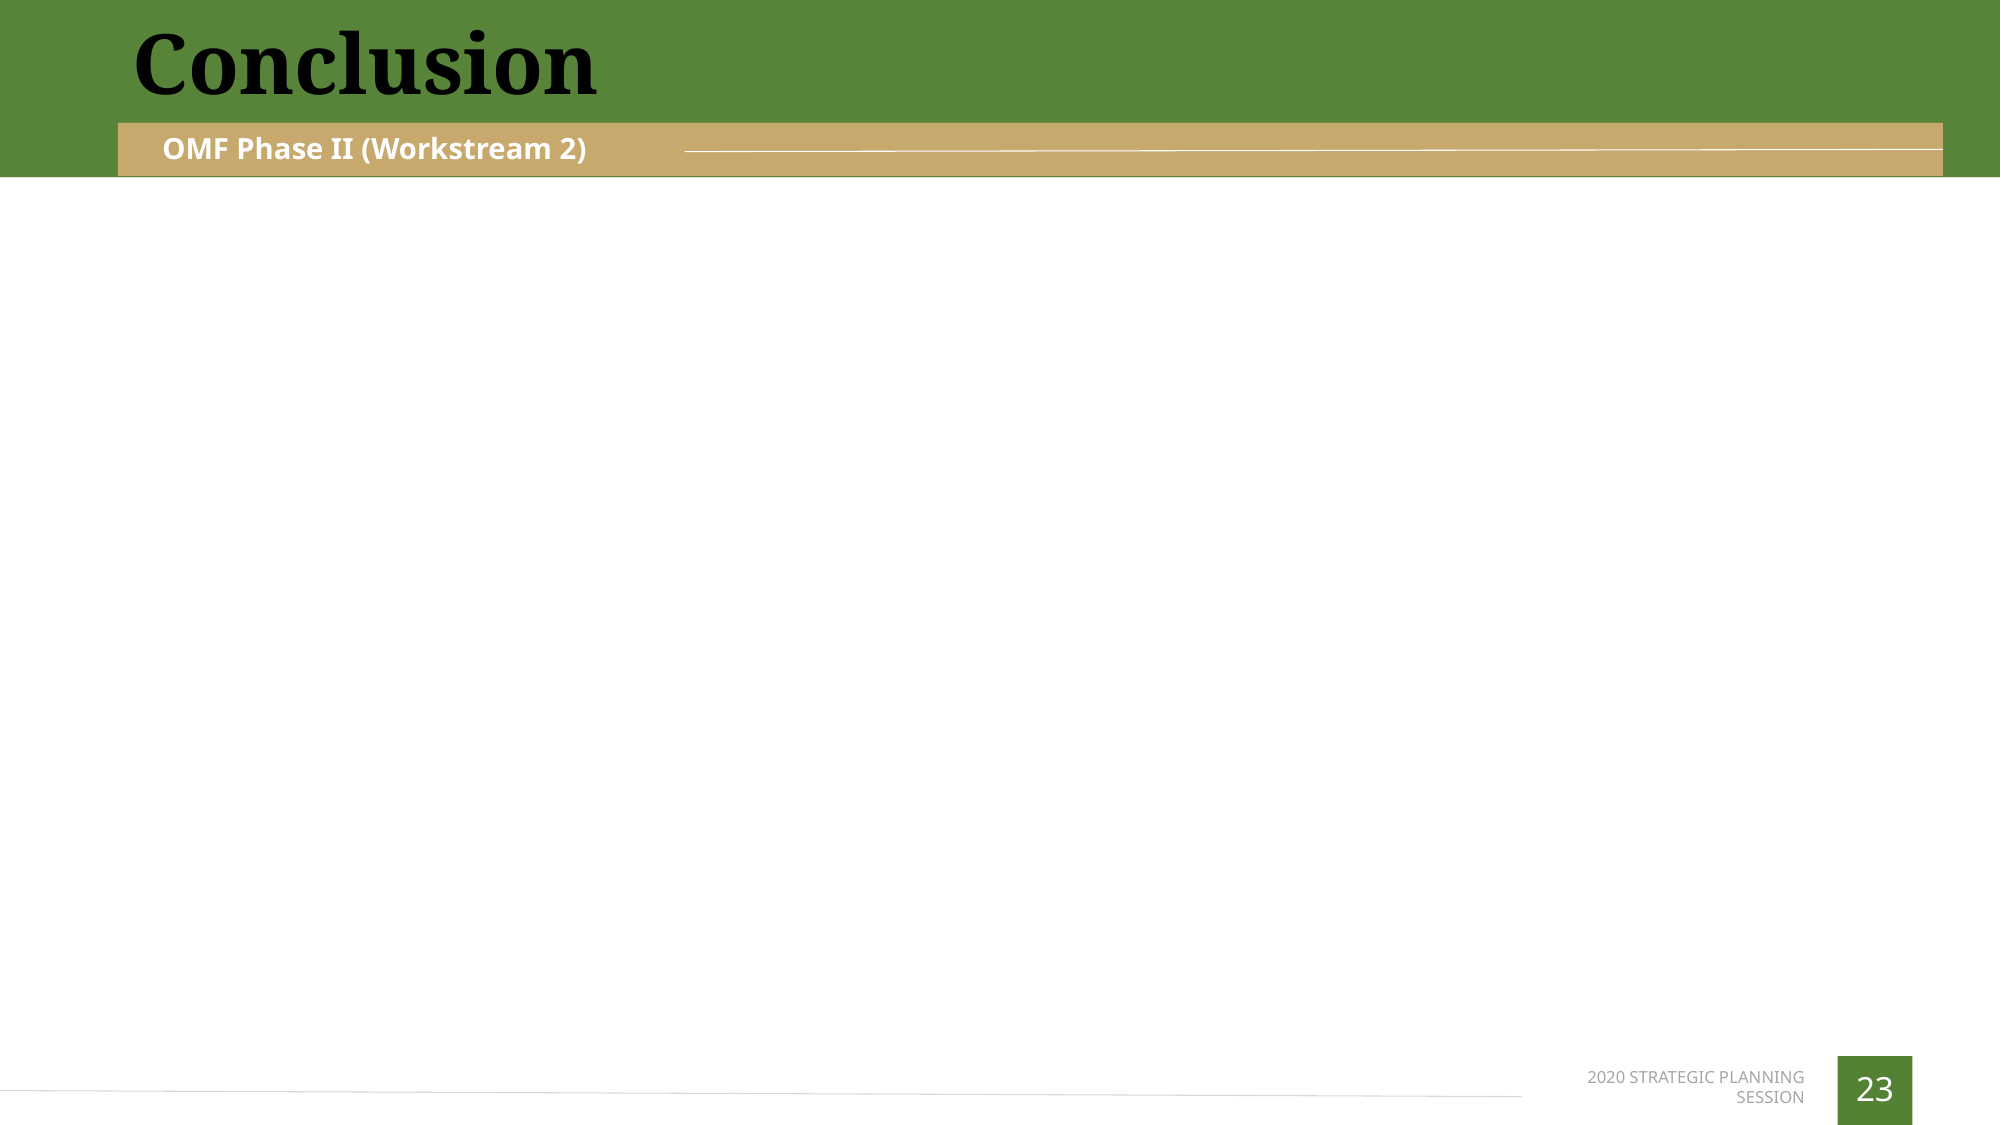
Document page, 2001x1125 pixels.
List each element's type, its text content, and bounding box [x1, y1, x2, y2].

text_box [0, 0, 2000, 178]
text_box [117, 135, 1943, 176]
text_box OMF Phase II (Workstream 2) [162, 135, 685, 166]
text_box Conclusion [117, 0, 2000, 135]
